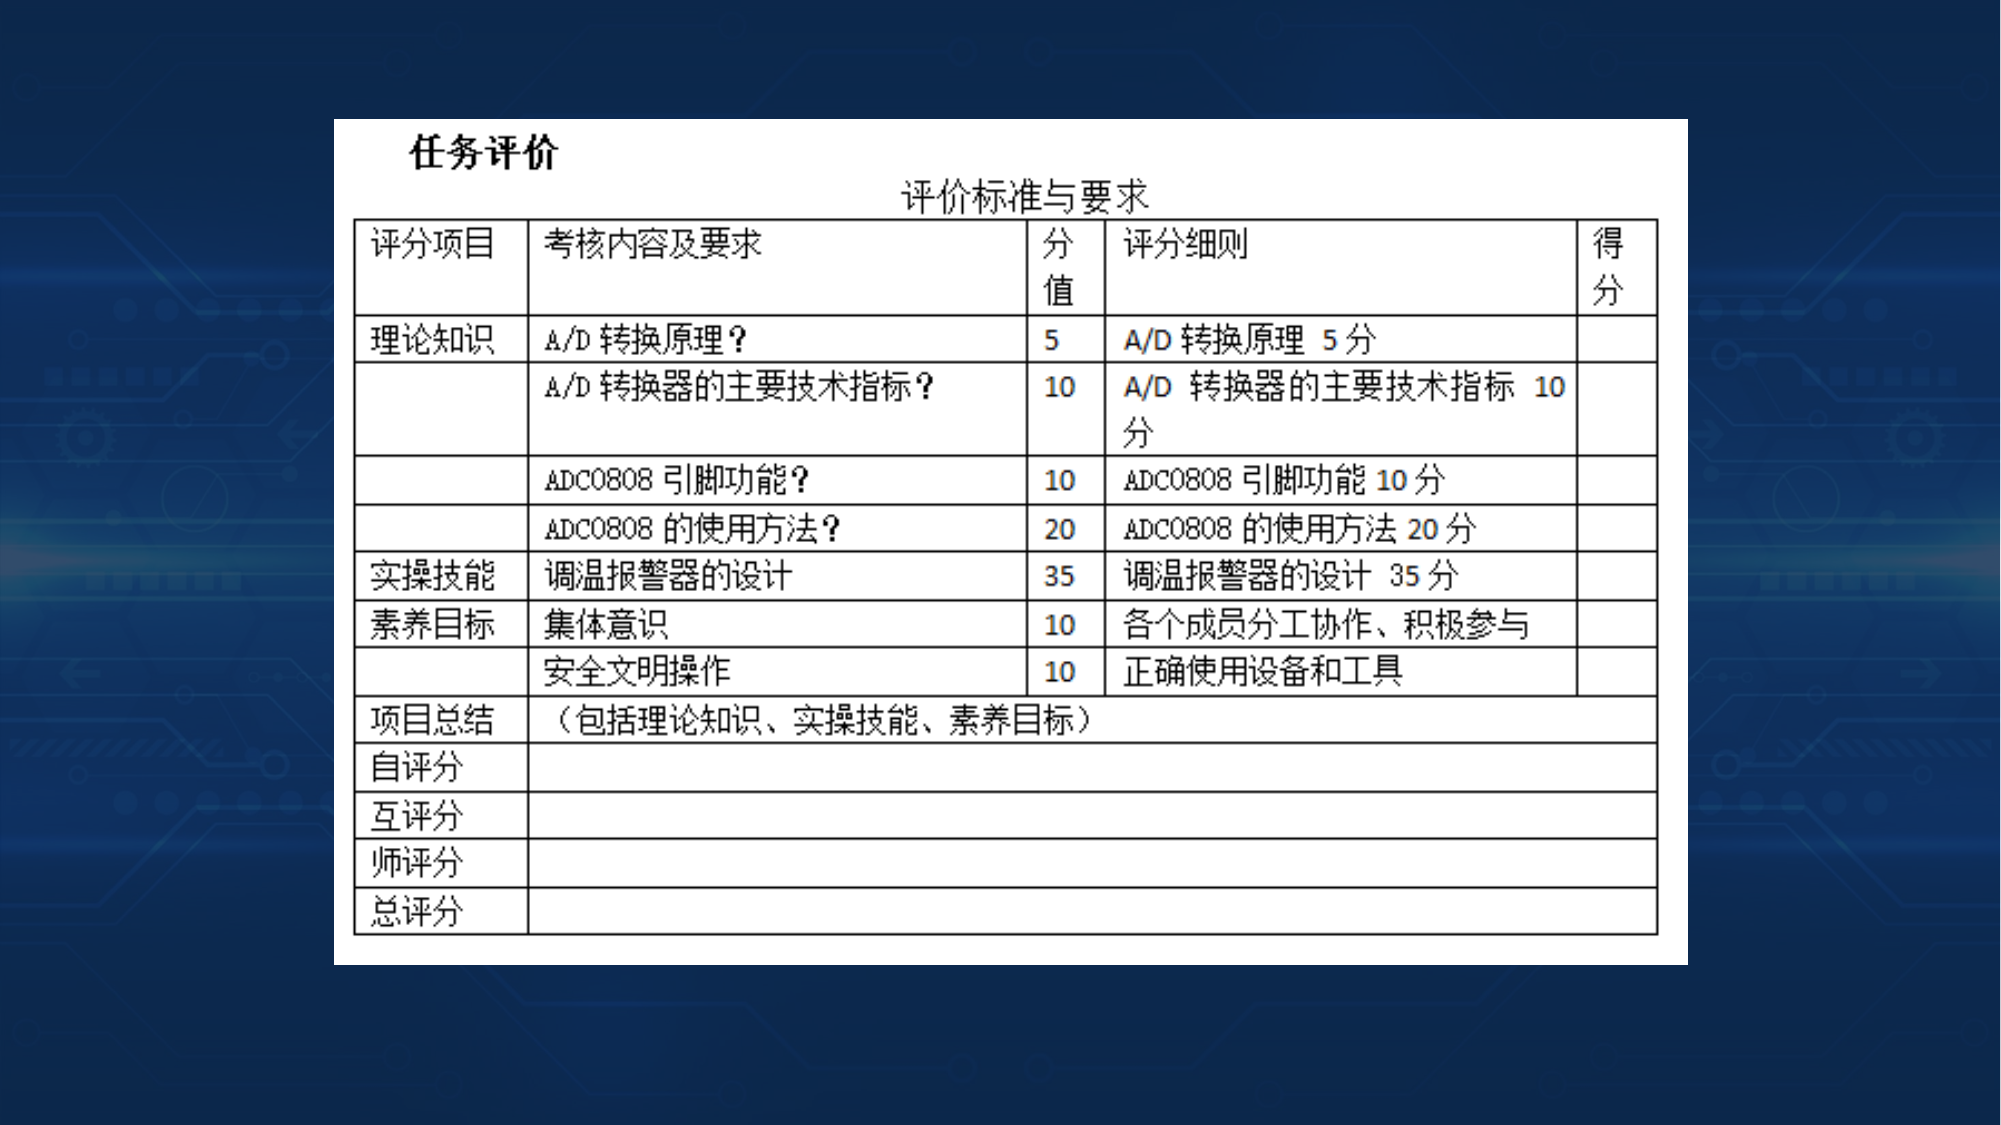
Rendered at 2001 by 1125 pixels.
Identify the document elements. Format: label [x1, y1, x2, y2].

picture [333, 118, 1688, 966]
